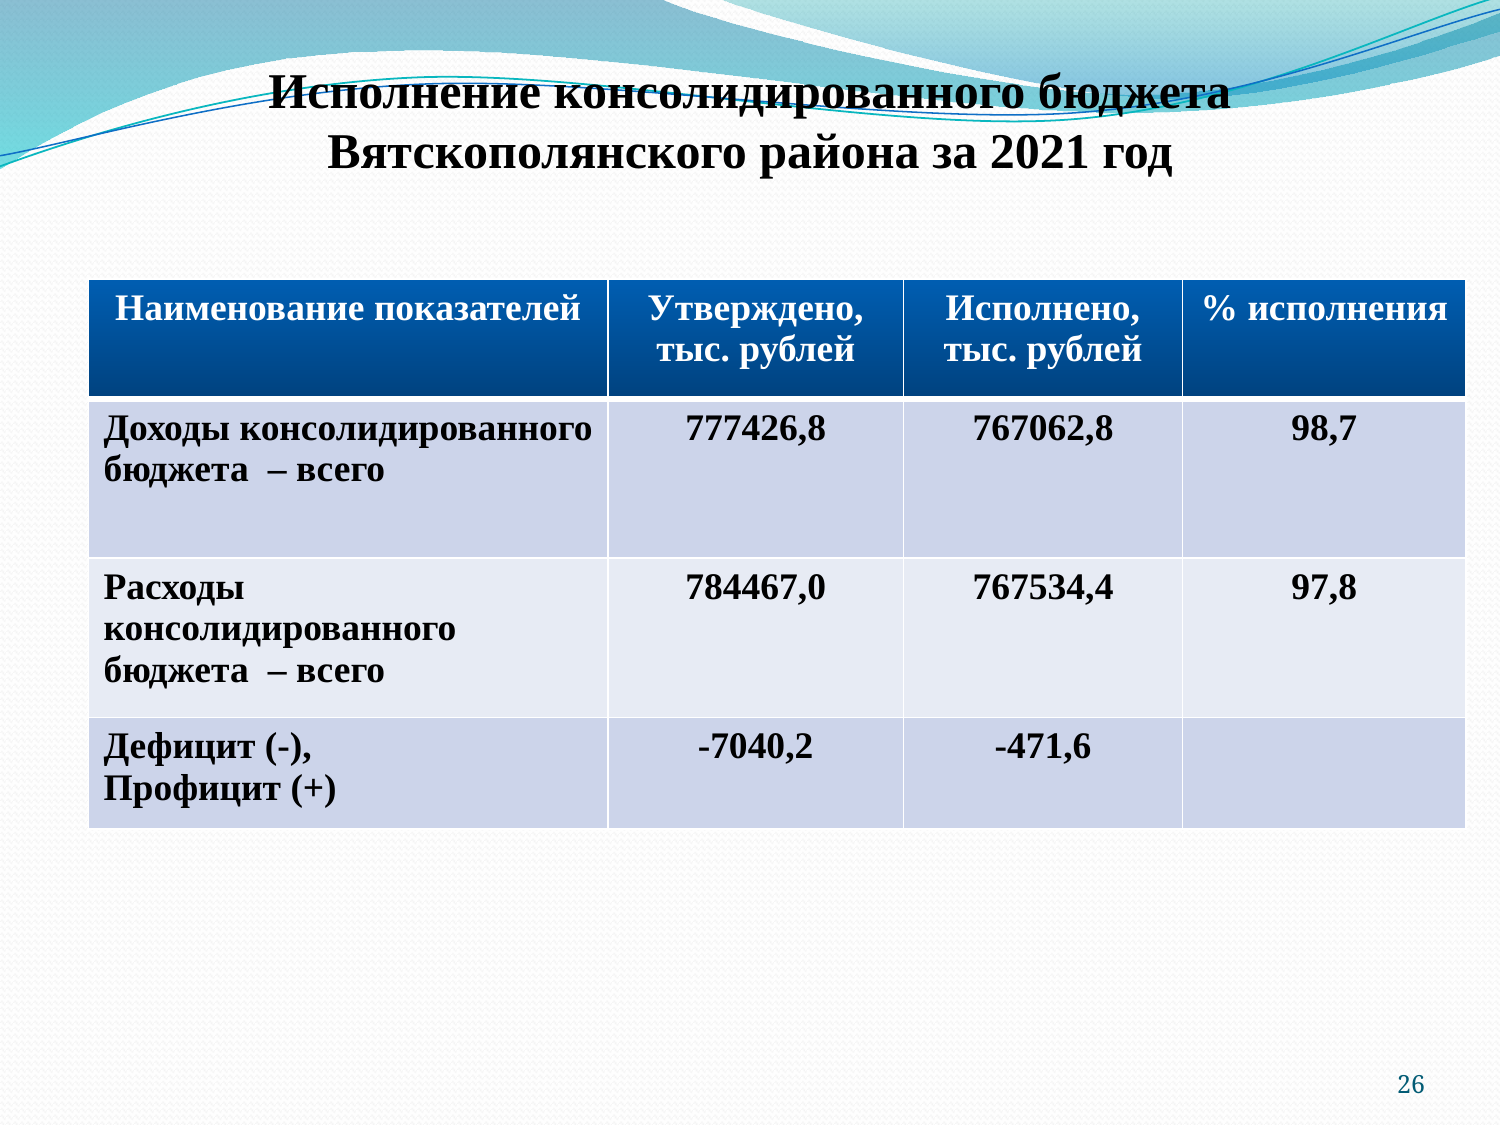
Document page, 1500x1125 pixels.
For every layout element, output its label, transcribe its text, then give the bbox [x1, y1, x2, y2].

table_cell 784467,0 [609, 559, 903, 717]
table_cell 97,8 [1183, 559, 1465, 717]
table_cell Расходы консолидированного бюджета – всего [89, 559, 607, 717]
table_cell 98,7 [1183, 402, 1465, 557]
slide_number 26 [1299, 1042, 1425, 1103]
table_cell 767062,8 [904, 402, 1182, 557]
table_cell -471,6 [904, 718, 1182, 828]
table_cell 777426,8 [609, 402, 903, 557]
table_cell 767534,4 [904, 559, 1182, 717]
table_header % исполнения [1183, 280, 1465, 396]
table_cell [1183, 718, 1465, 828]
table_cell Доходы консолидированного бюджета – всего [89, 402, 607, 557]
title Исполнение консолидированного бюджета Вятскополянского района за 2021 год [75, 45, 1425, 185]
table_header Исполнено, тыс. рублей [904, 280, 1182, 396]
table_cell -7040,2 [609, 718, 903, 828]
table_cell Дефицит (-), Профицит (+) [89, 718, 607, 828]
table_header Утверждено, тыс. рублей [609, 280, 903, 396]
table_header Наименование показателей [89, 280, 607, 396]
